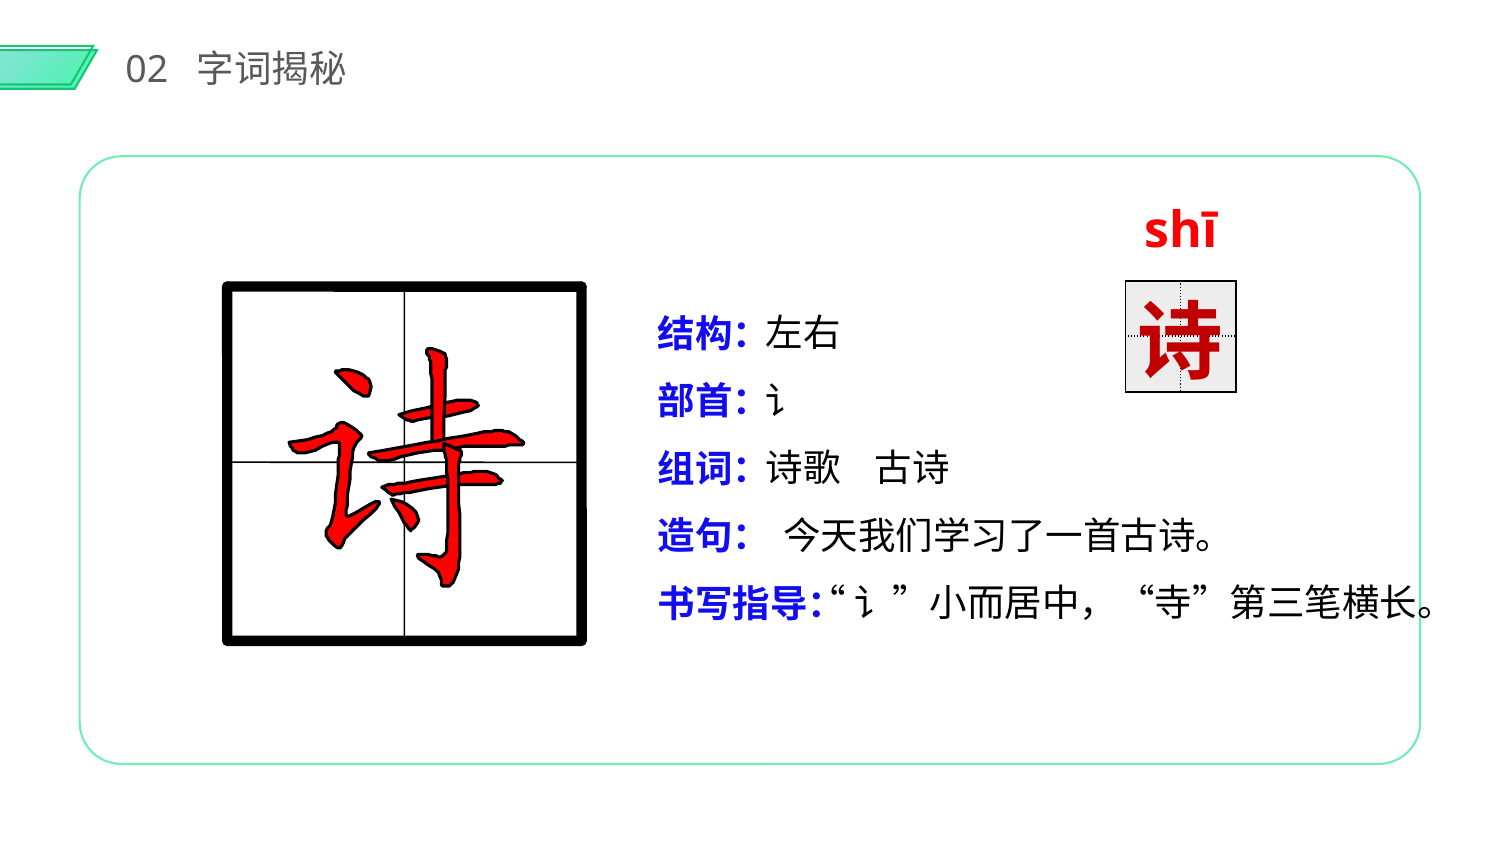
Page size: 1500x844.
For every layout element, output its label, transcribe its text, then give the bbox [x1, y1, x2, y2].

text_box 诗 [1125, 281, 1235, 396]
text_box 结构： 部首： 组词： 造句： 书写指导： [646, 281, 909, 631]
text_box 左右 讠 诗歌 古诗 今天我们学习了一首古诗。 “讠”小而居中，“寺”第三笔横长。 [754, 281, 1482, 630]
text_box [227, 286, 582, 641]
text_box shī [1133, 191, 1257, 263]
list 02 字词揭秘 [114, 44, 507, 99]
